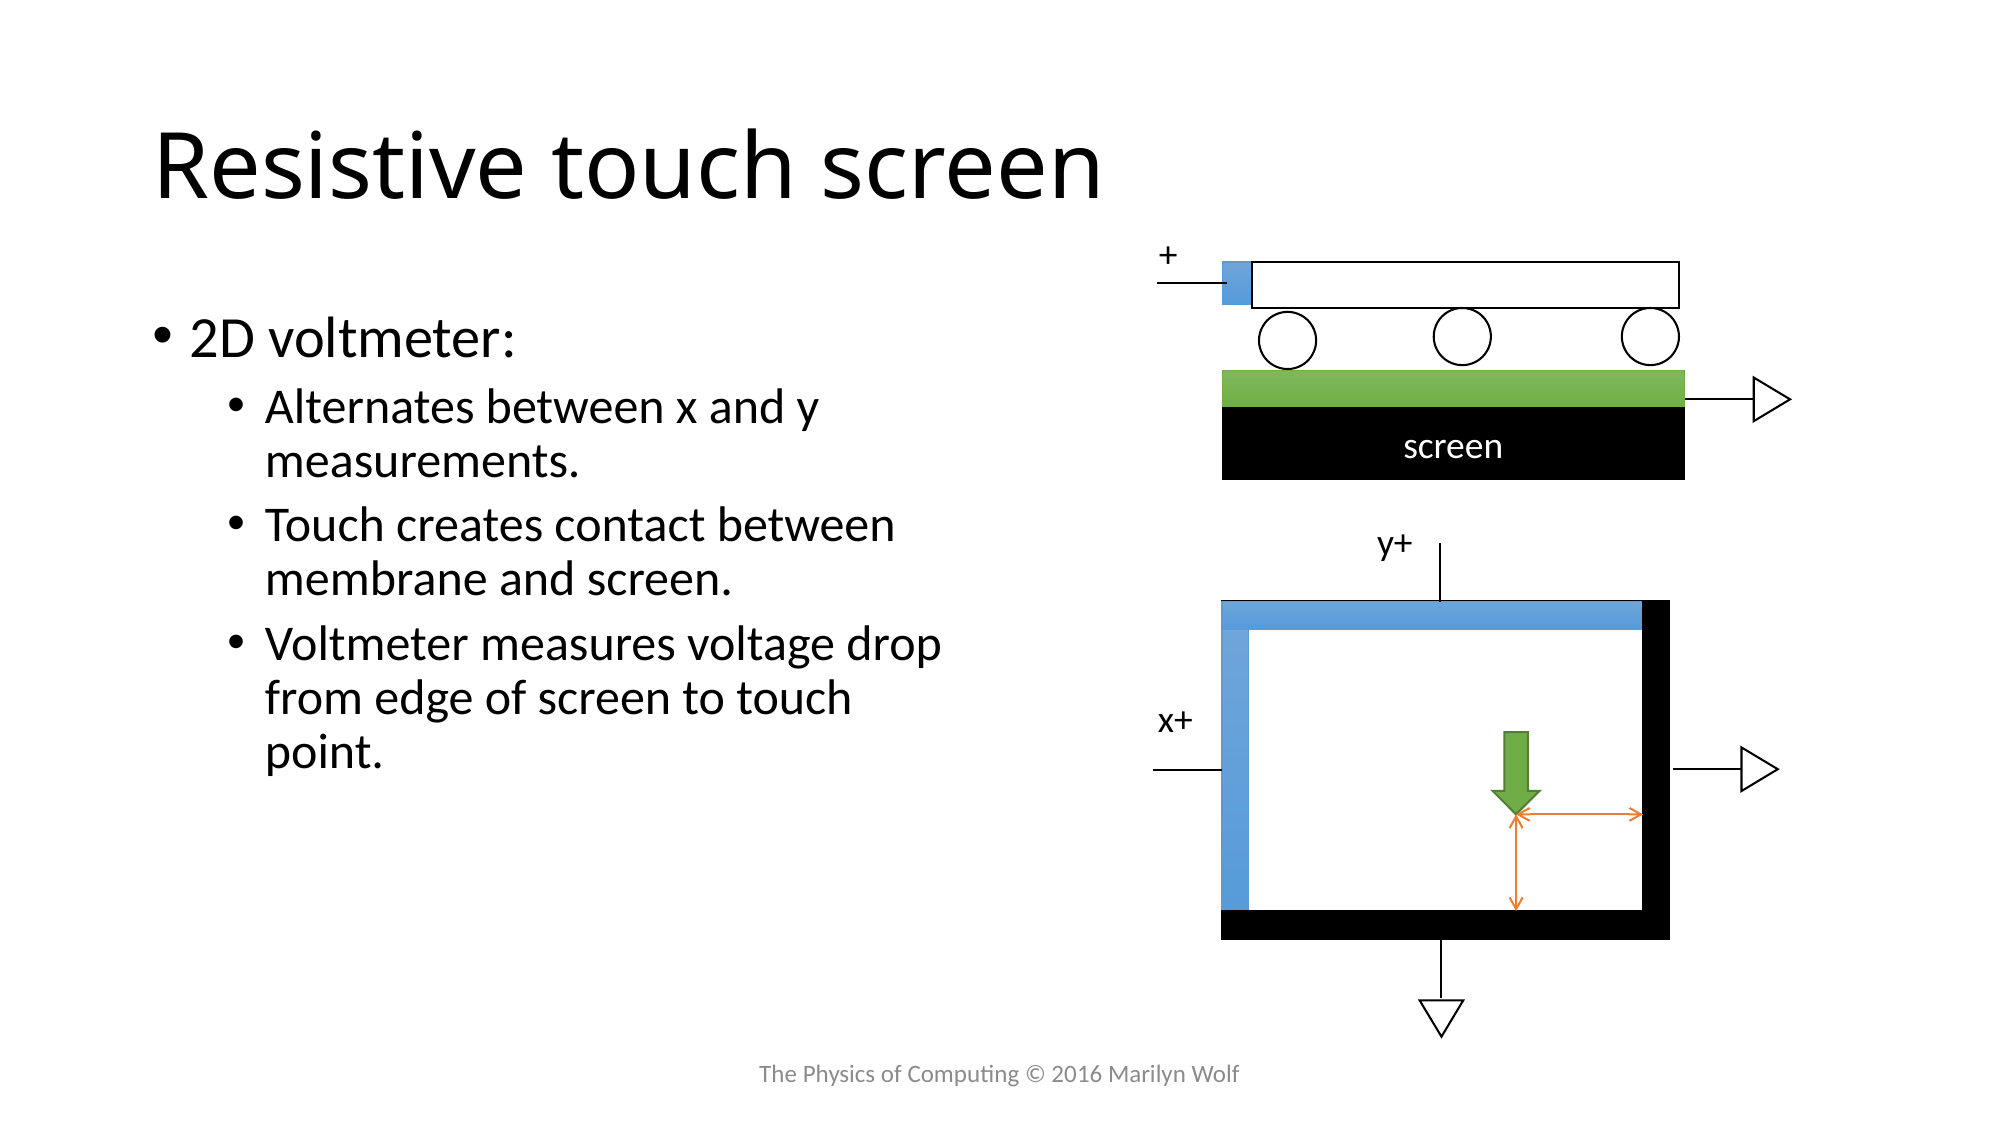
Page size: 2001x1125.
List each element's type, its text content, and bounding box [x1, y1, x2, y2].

text_box [1490, 731, 1543, 815]
list 2D voltmeter: Alternates between x and y measurements. Touch creates contact between membrane and screen. Voltmeter measures voltage drop from edge of screen to touch point. [137, 299, 988, 1014]
text_box x+ [1143, 687, 1208, 748]
text_box [1740, 745, 1780, 793]
text_box y+ [1362, 510, 1428, 571]
text_box + [1144, 222, 1193, 283]
text_box [1417, 999, 1466, 1039]
text_box [1251, 261, 1680, 309]
text_box [1221, 630, 1249, 910]
text_box [1752, 375, 1793, 424]
text_box screen [1222, 407, 1685, 480]
text_box [1432, 306, 1492, 367]
text_box [1221, 601, 1642, 630]
text_box [1249, 630, 1642, 910]
text_box [1222, 370, 1685, 407]
title Resistive touch screen [137, 59, 1863, 278]
text_box [1257, 310, 1318, 371]
footer The Physics of Computing © 2016 Marilyn Wolf [662, 1042, 1338, 1103]
text_box [1642, 600, 1670, 940]
text_box [1222, 261, 1251, 305]
text_box [1620, 306, 1681, 367]
text_box [1221, 910, 1642, 940]
